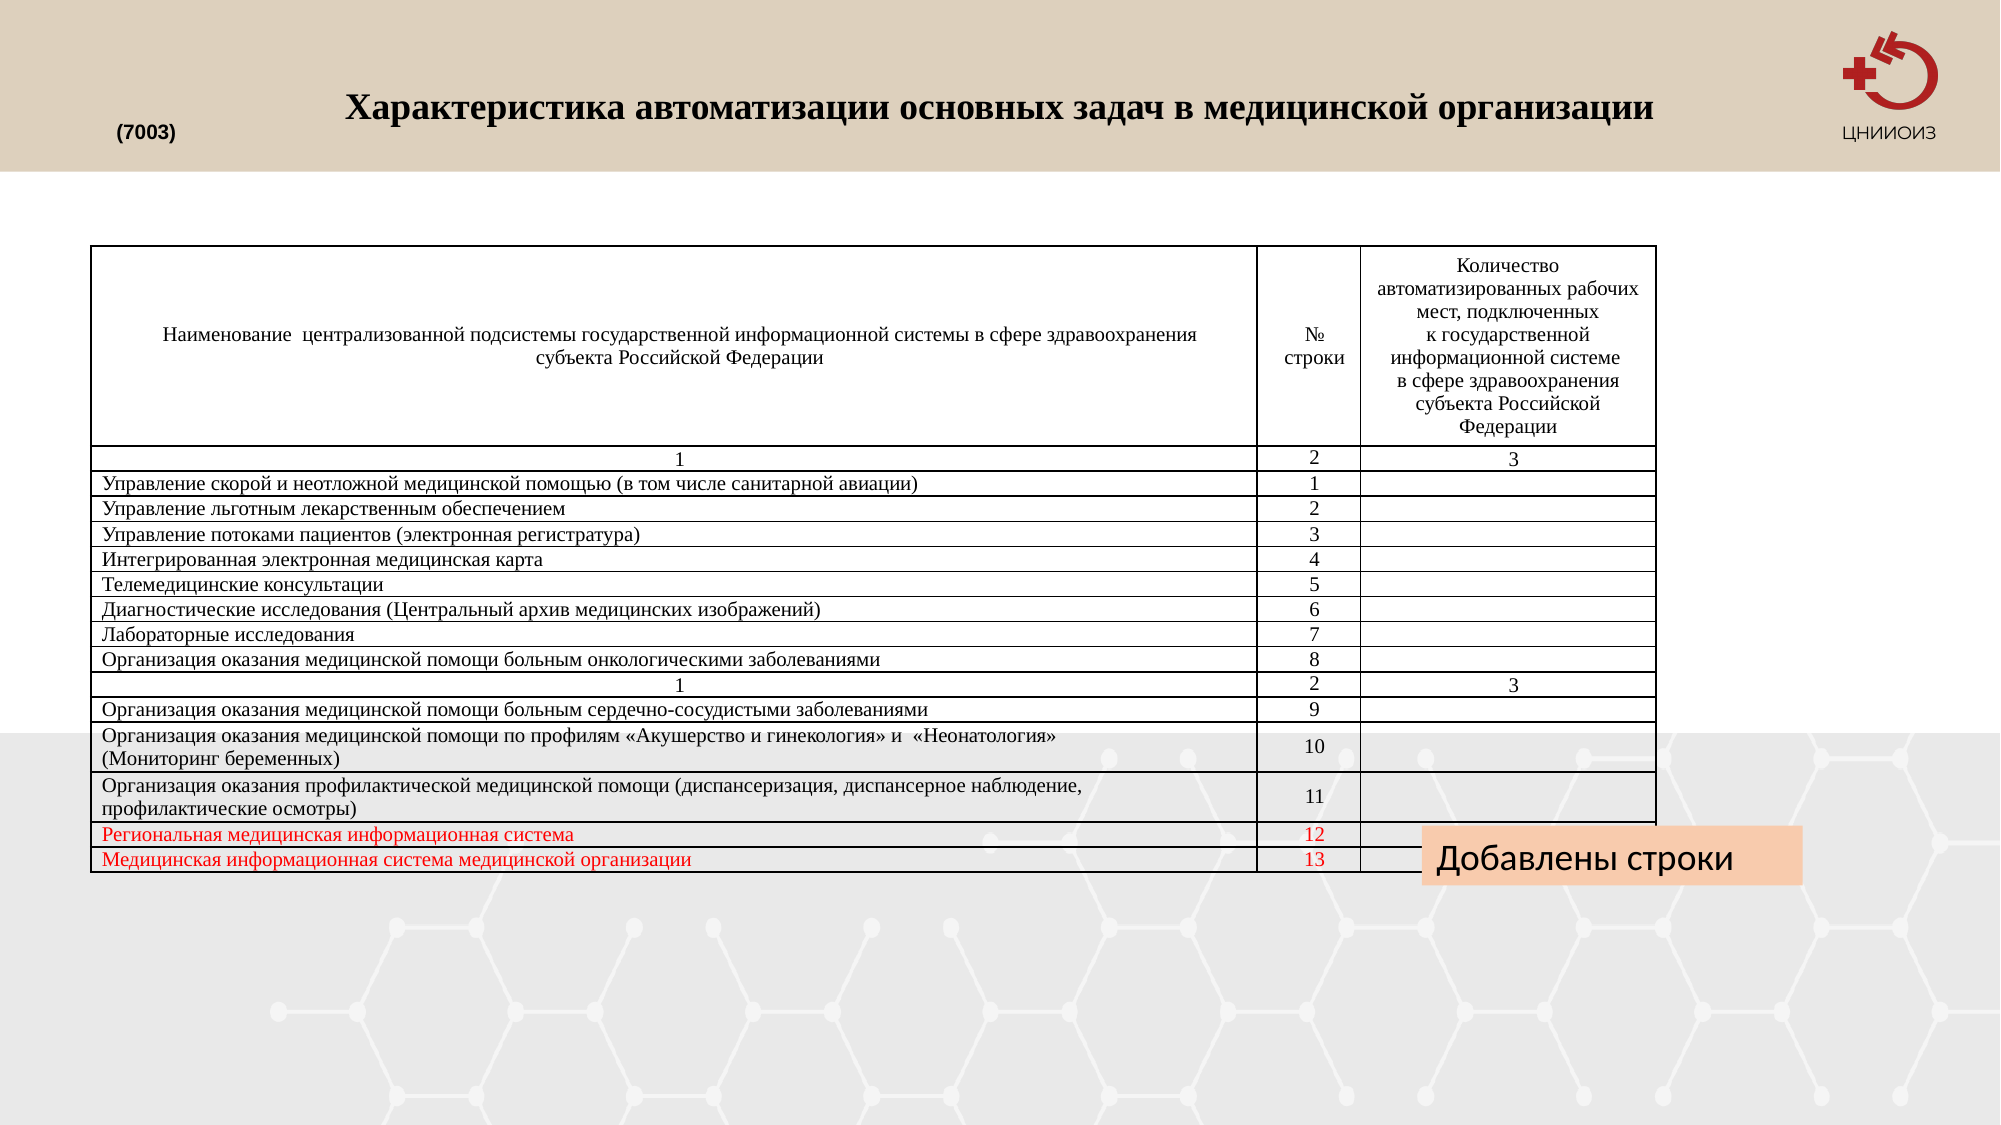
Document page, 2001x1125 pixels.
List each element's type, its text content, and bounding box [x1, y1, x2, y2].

table_cell 4 [1258, 547, 1360, 571]
table_cell Управление льготным лекарственным обеспечением [92, 497, 1256, 521]
table_cell 1 [92, 673, 1256, 696]
table_cell [1361, 622, 1655, 646]
table_cell 9 [1258, 698, 1360, 721]
table_cell 8 [1258, 647, 1360, 671]
table_cell Интегрированная электронная медицинская карта [92, 547, 1256, 571]
table_cell 1 [92, 447, 1256, 470]
table_cell [1361, 647, 1655, 671]
table_cell [1361, 572, 1655, 596]
picture [1843, 31, 1938, 142]
table_cell 3 [1361, 447, 1655, 470]
table_cell 2 [1258, 497, 1360, 521]
table_cell Телемедицинские консультации [92, 572, 1256, 596]
table_cell [1361, 597, 1655, 621]
table_cell 1 [1258, 472, 1360, 495]
table_cell Организация оказания медицинской помощи больным сердечно-сосудистыми заболеваниями [92, 698, 1256, 721]
table_cell 10 [1258, 723, 1360, 733]
table_cell Лабораторные исследования [92, 622, 1256, 646]
table_cell Организация оказания медицинской помощи больным онкологическими заболеваниями [92, 647, 1256, 671]
table_header Количество автоматизированных рабочих мест, подключенных к государственной информационной системе в сфере здравоохранения субъекта Российской Федерации [1361, 247, 1655, 445]
text_box (7003) [3, 110, 1193, 151]
table_cell Организация оказания медицинской помощи по профилям «Акушерство и гинекология» и «Неонатология» (Мониторинг беременных) [92, 723, 1256, 733]
table_header № строки [1258, 247, 1360, 445]
table_cell [1361, 497, 1655, 521]
table_cell 2 [1258, 447, 1360, 470]
table_cell [1361, 547, 1655, 571]
table_cell Управление потоками пациентов (электронная регистратура) [92, 522, 1256, 546]
text_box Характеристика автоматизации основных задач в медицинской организации [0, 0, 2000, 173]
table_cell [1361, 522, 1655, 546]
text_box [212, 204, 1676, 284]
table_cell 3 [1258, 522, 1360, 546]
table_cell 2 [1258, 673, 1360, 696]
table_cell 3 [1361, 673, 1655, 696]
table_cell Диагностические исследования (Центральный архив медицинских изображений) [92, 597, 1256, 621]
table_header Наименование централизованной подсистемы государственной информационной системы в сфере здравоохранения субъекта Российской Федерации [92, 247, 1256, 445]
table_cell [1361, 472, 1655, 495]
table_cell 6 [1258, 597, 1360, 621]
table_cell [1361, 723, 1655, 733]
table_cell Управление скорой и неотложной медицинской помощью (в том числе санитарной авиации) [92, 472, 1256, 495]
table_cell [1361, 698, 1655, 721]
picture [0, 733, 2000, 1125]
table_cell 5 [1258, 572, 1360, 596]
table_cell 7 [1258, 622, 1360, 646]
